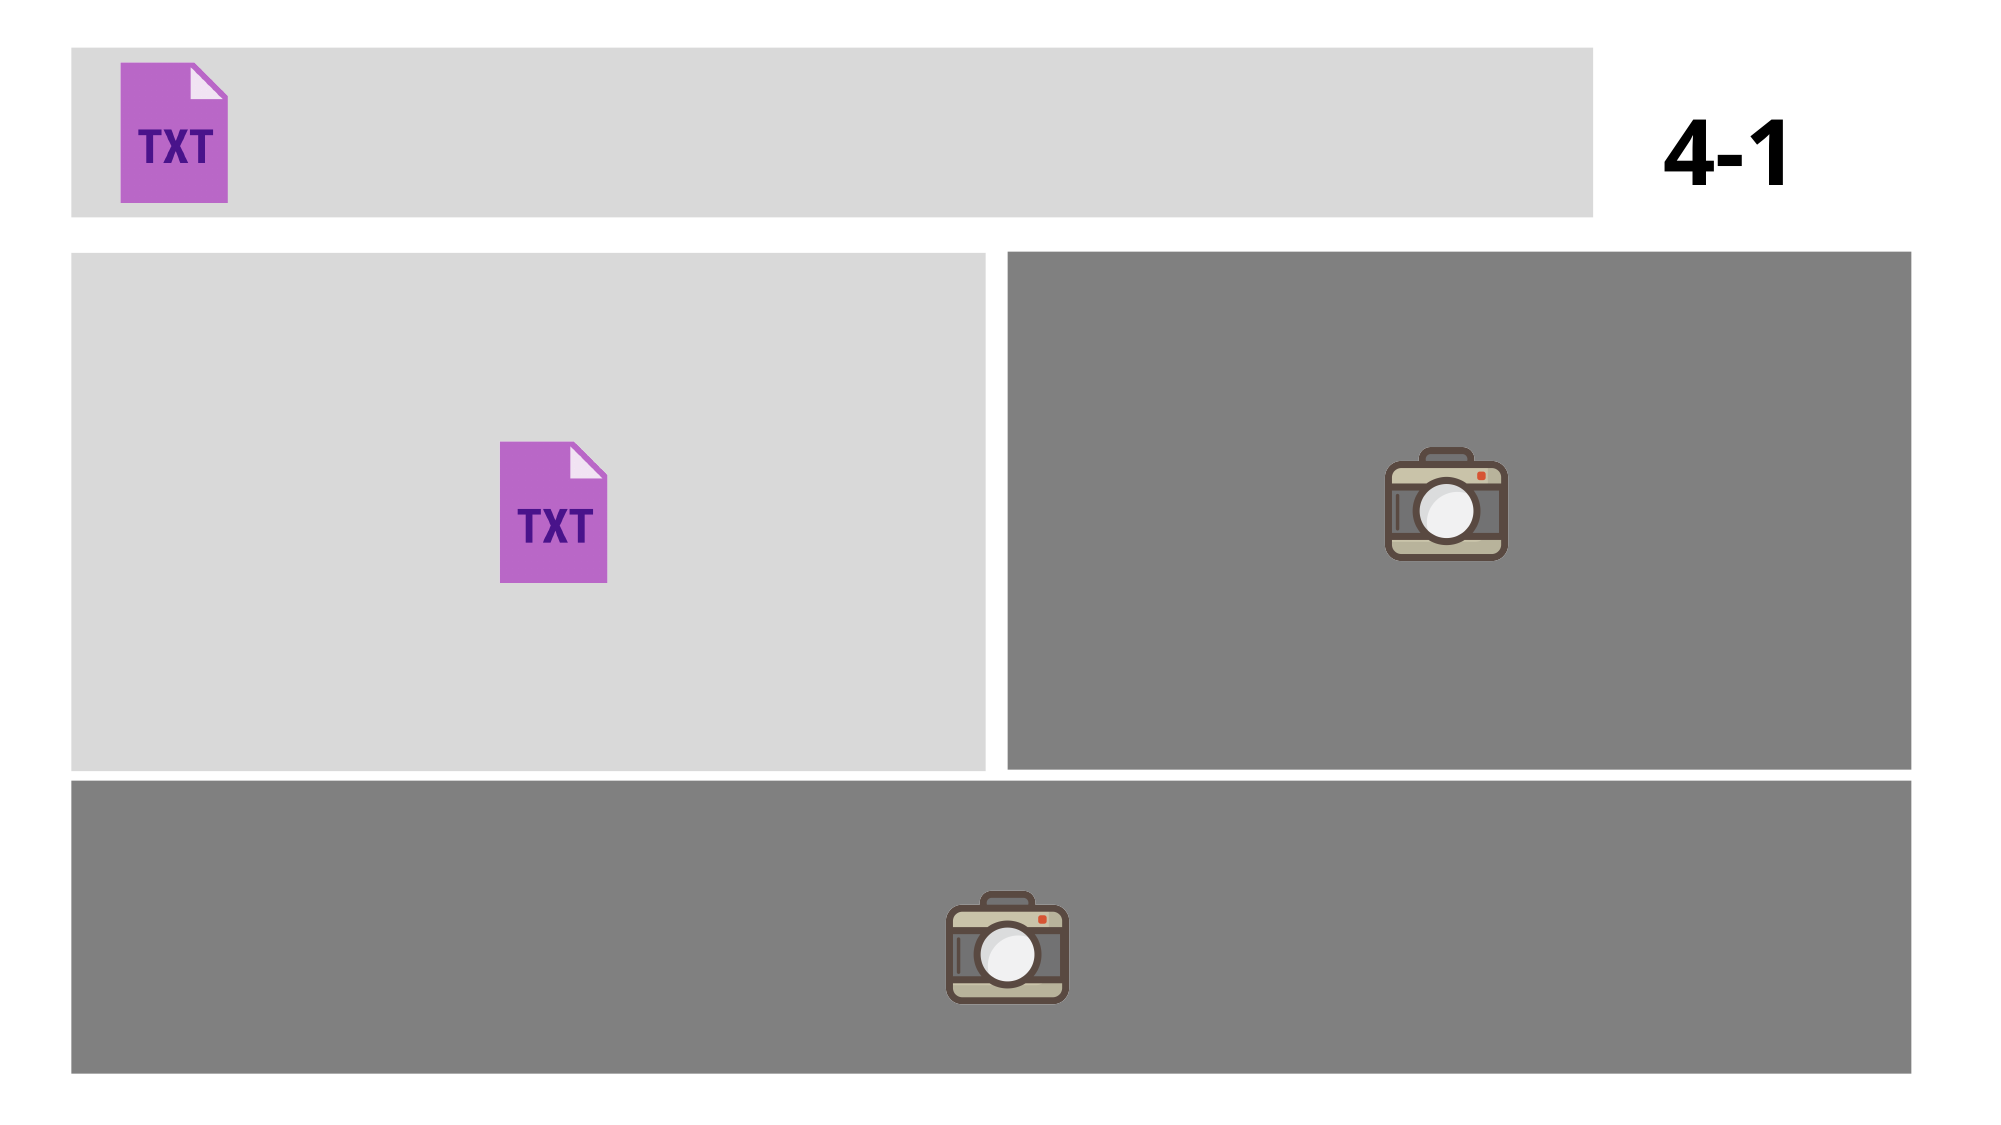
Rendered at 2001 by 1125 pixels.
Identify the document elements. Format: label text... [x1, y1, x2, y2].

text_box [70, 780, 1913, 1075]
picture [90, 52, 251, 213]
text_box 4-1 [1648, 86, 1874, 212]
text_box [1007, 250, 1913, 771]
text_box [70, 252, 987, 772]
text_box [70, 47, 1594, 218]
picture [903, 843, 1112, 1052]
picture [1342, 399, 1551, 609]
picture [469, 431, 631, 593]
